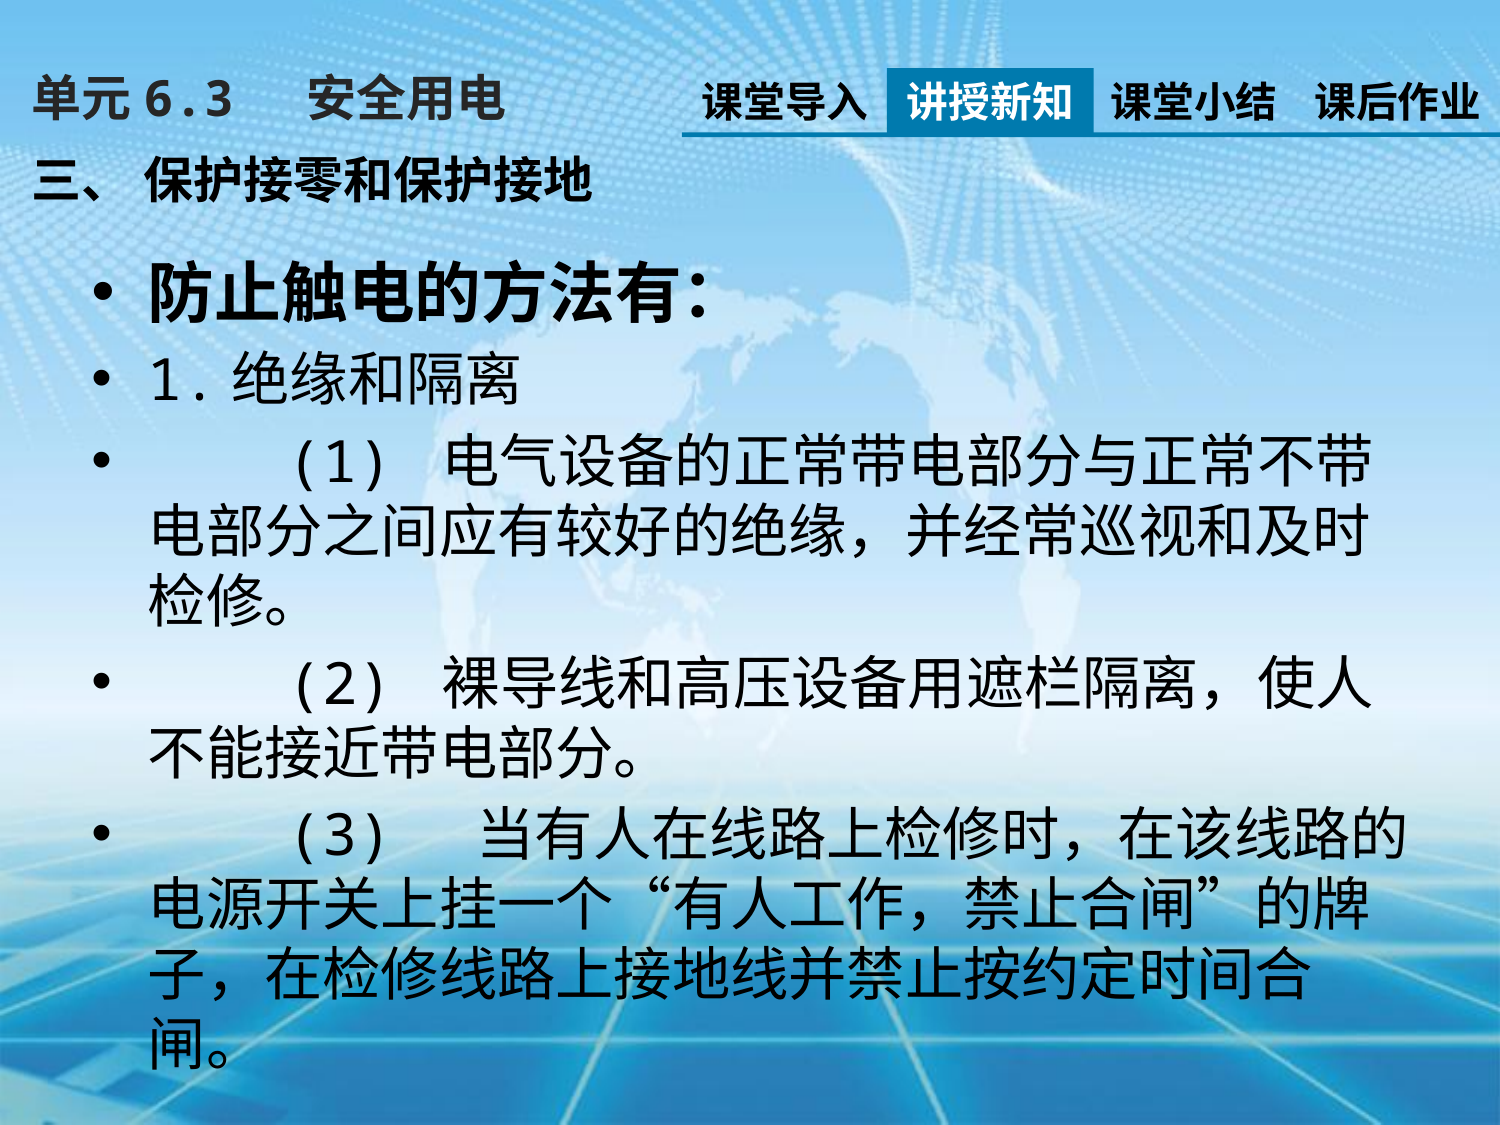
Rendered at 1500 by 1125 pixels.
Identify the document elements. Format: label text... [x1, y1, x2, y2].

picture [0, 0, 1500, 1125]
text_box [16, 59, 1500, 135]
text_box 防止触电的方法有： 1.绝缘和隔离 (1) 电气设备的正常带电部分与正常不带电部分之间应有较好的绝缘，并经常巡视和及时检修。 (2) 裸导线和高压设备用遮栏隔离，使人不能接近带电部分。 (3) 当有人在线路上检修时，在该线路的电源开关上挂一个“有人工作，禁止合闸”的牌子，在检修线路上接地线并禁止按约定时间合闸。 [76, 243, 1427, 988]
text_box 三、 保护接零和保护接地 [17, 140, 767, 216]
